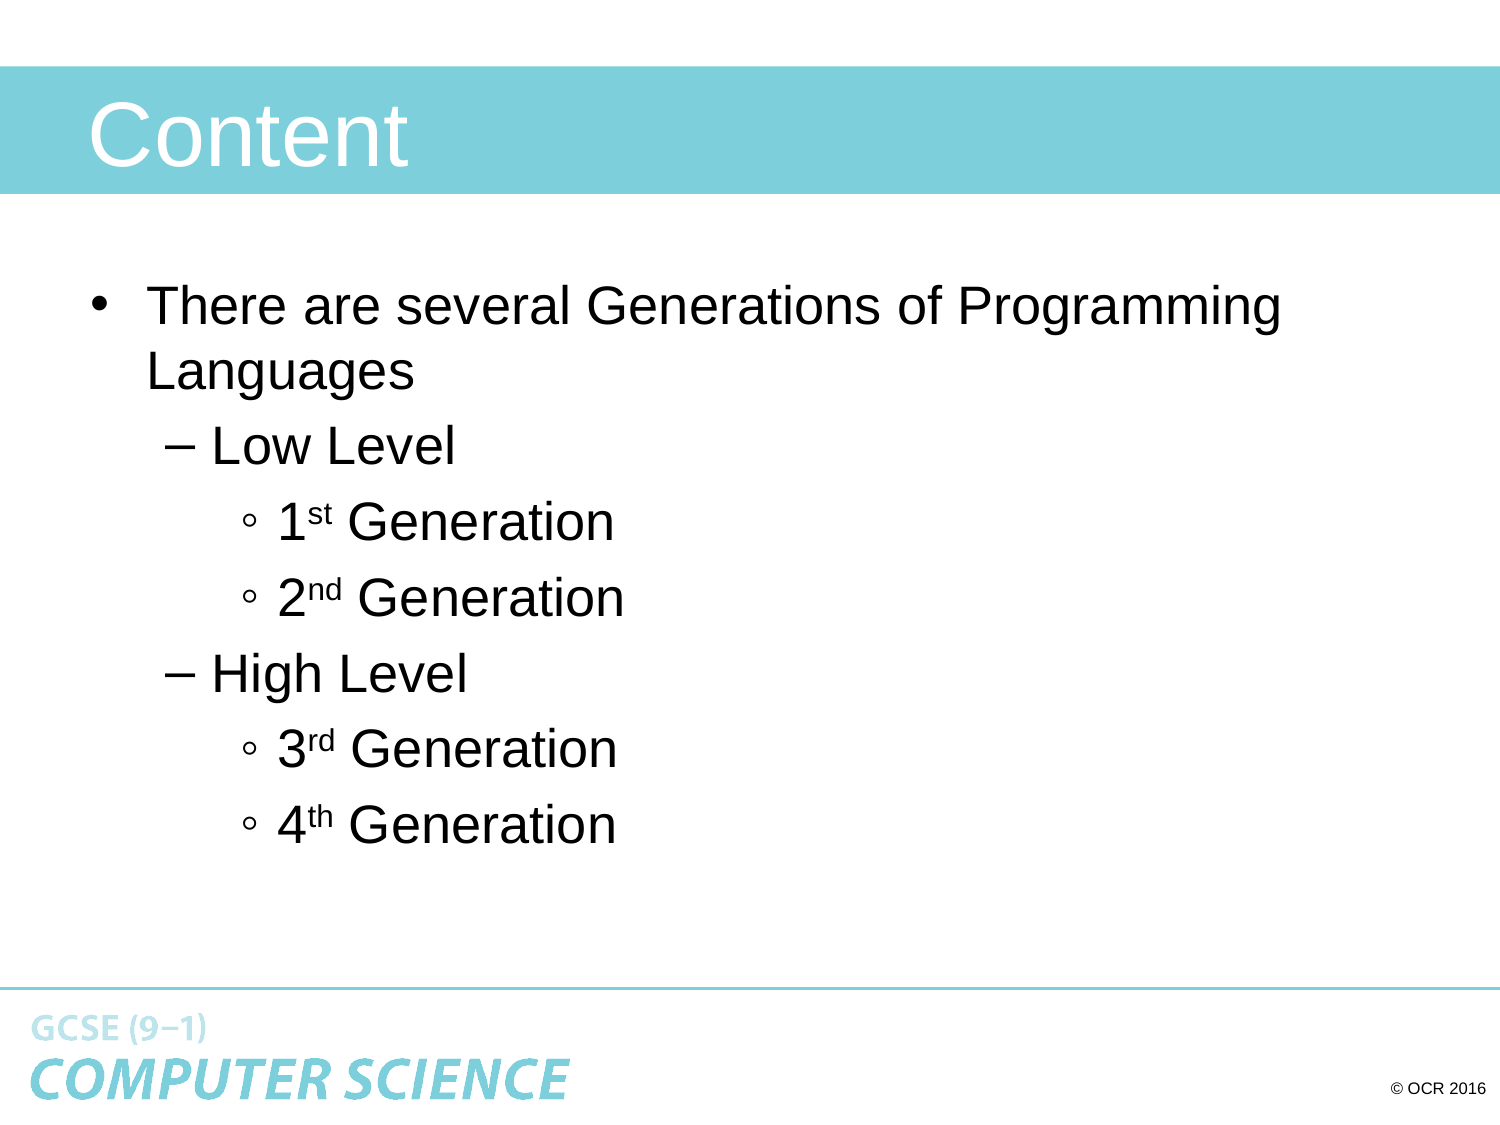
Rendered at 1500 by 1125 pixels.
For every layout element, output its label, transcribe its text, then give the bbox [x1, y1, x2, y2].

title Content [0, 66, 1500, 194]
list There are several Generations of Programming Languages Low Level 1st Generation 2nd Generation High Level 3rd Generation 4th Generation [75, 262, 1425, 965]
picture [0, 987, 1500, 1124]
